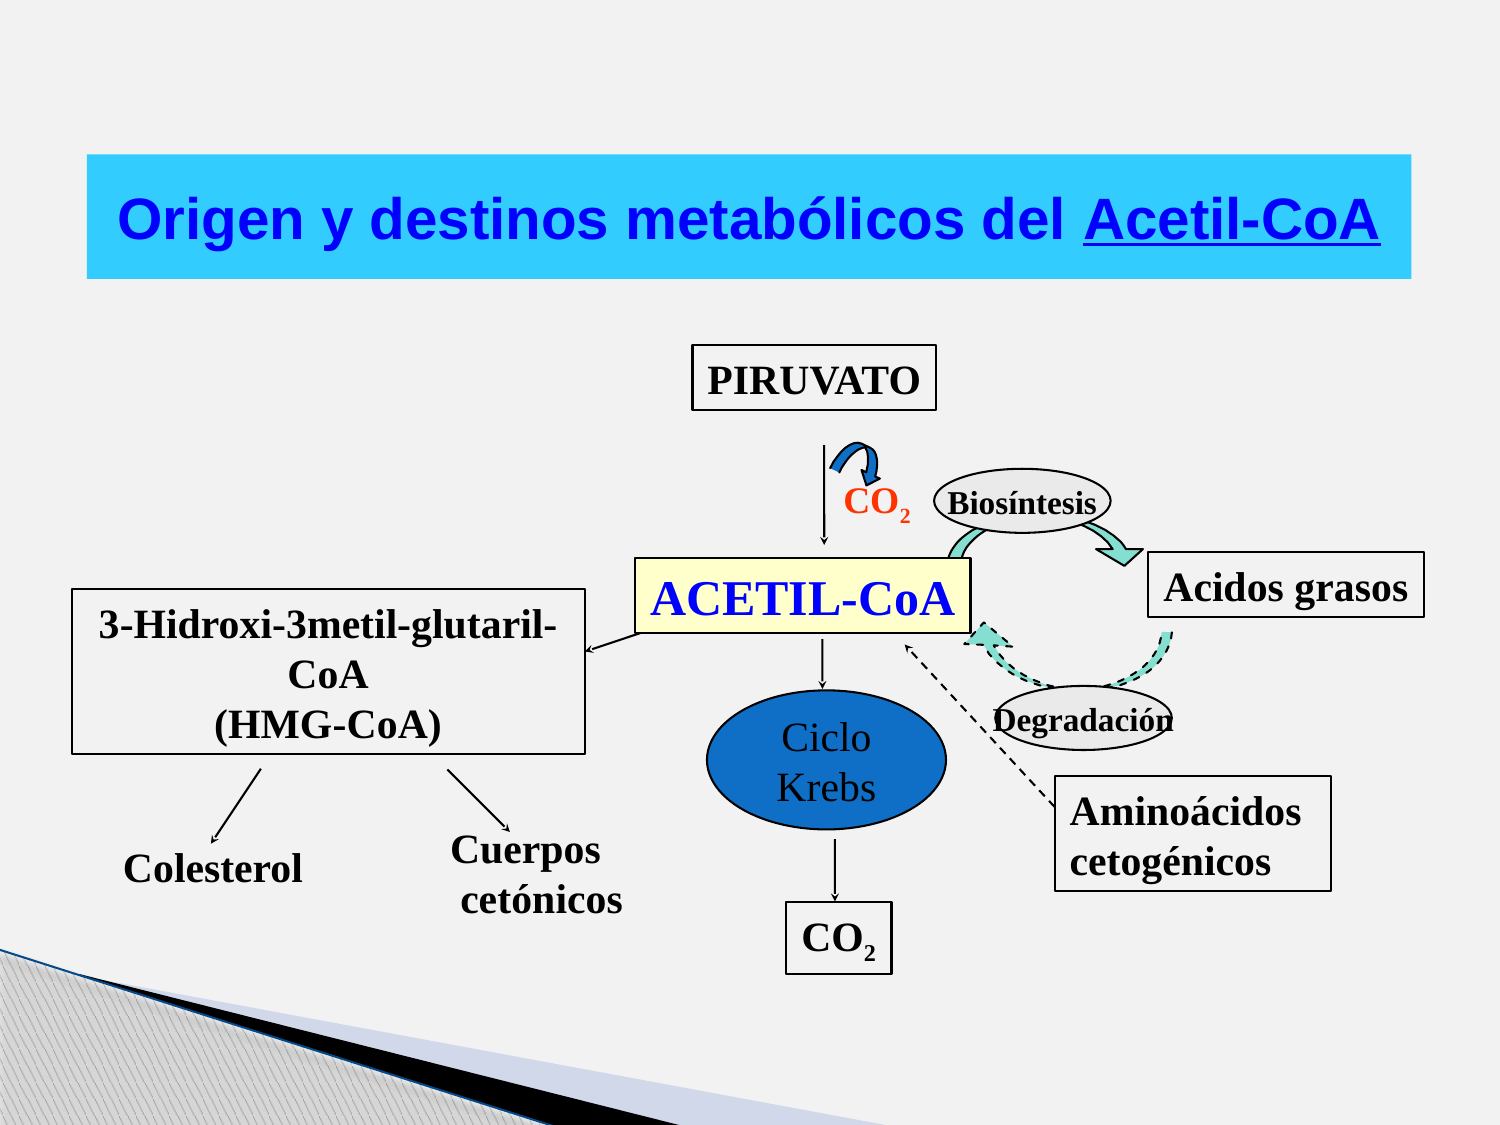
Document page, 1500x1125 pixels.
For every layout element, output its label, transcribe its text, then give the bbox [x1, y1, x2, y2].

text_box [71, 345, 1425, 968]
text_box Origen y destinos metabólicos del Acetil-CoA [86, 154, 1412, 279]
